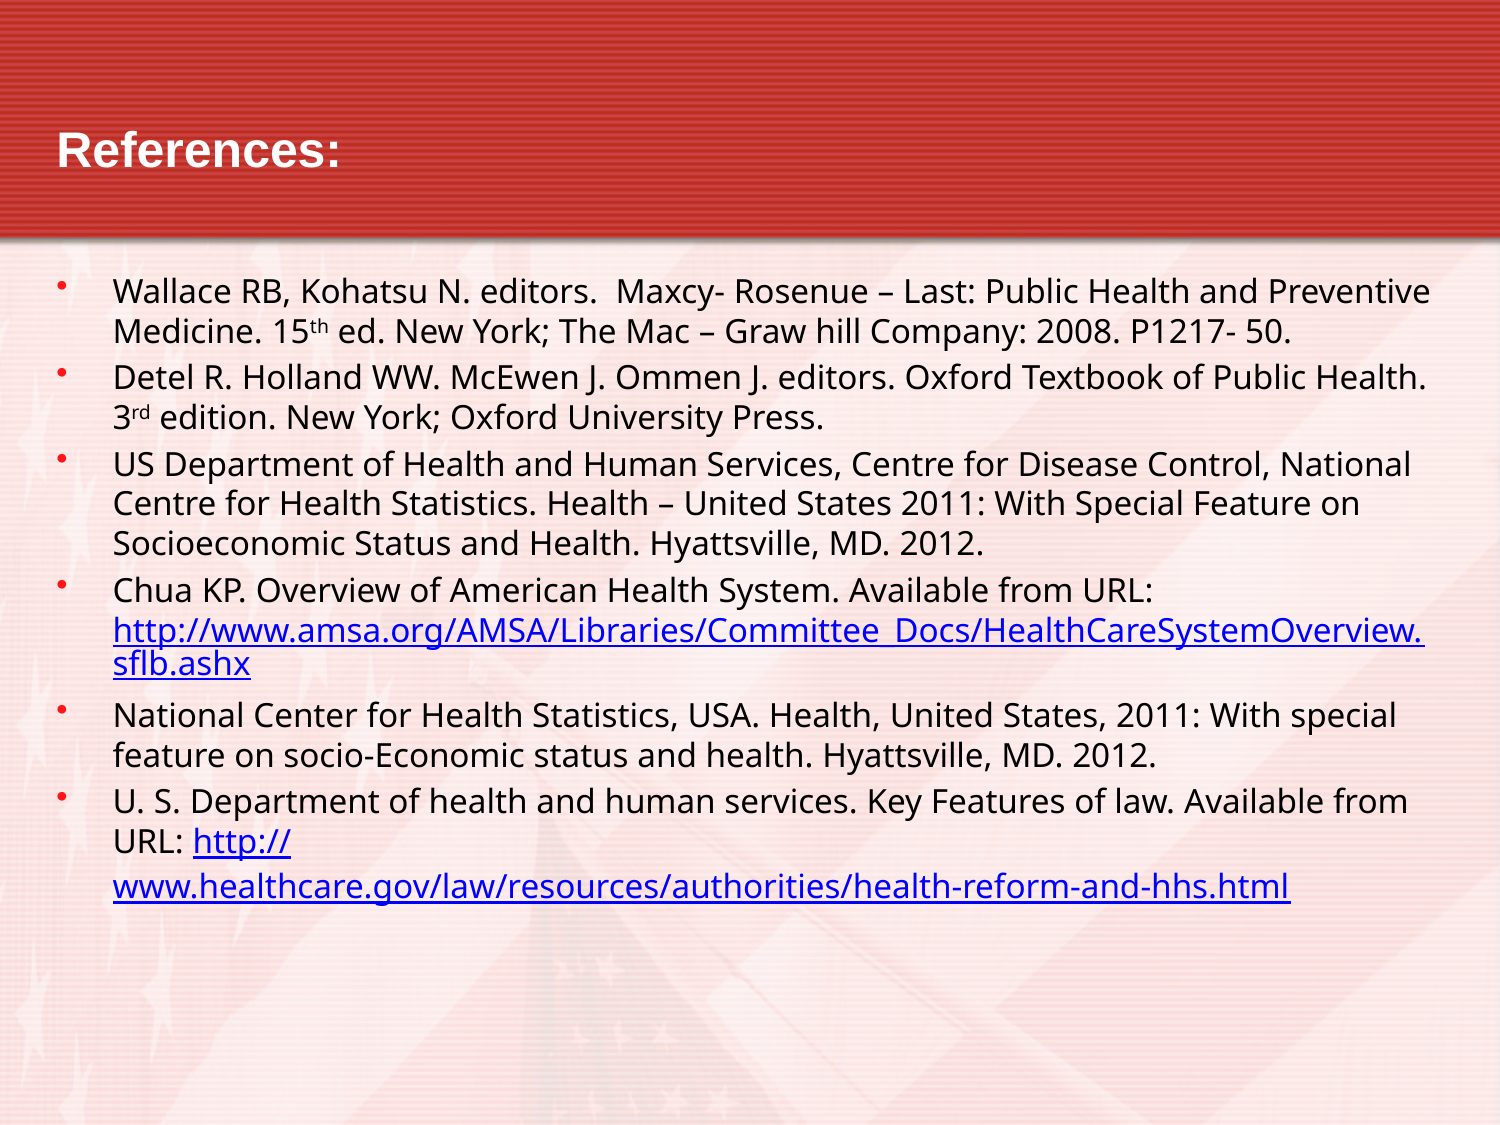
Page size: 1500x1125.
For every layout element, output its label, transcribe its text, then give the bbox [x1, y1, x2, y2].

title References: [41, 42, 1459, 186]
list Wallace RB, Kohatsu N. editors. Maxcy- Rosenue – Last: Public Health and Preventive Medicine. 15th ed. New York; The Mac – Graw hill Company: 2008. P1217- 50. Detel R. Holland WW. McEwen J. Ommen J. editors. Oxford Textbook of Public Health. 3rd edition. New York; Oxford University Press. US Department of Health and Human Services, Centre for Disease Control, National Centre for Health Statistics. Health – United States 2011: With Special Feature on Socioeconomic Status and Health. Hyattsville, MD. 2012. Chua KP. Overview of American Health System. Available from URL: http://www.amsa.org/AMSA/Libraries/Committee_Docs/HealthCareSystemOverview.sflb.ashx National Center for Health Statistics, USA. Health, United States, 2011: With special feature on socio-Economic status and health. Hyattsville, MD. 2012. U. S. Department of health and human services. Key Features of law. Available from URL: http://www.healthcare.gov/law/resources/authorities/health-reform-and-hhs.html [41, 262, 1450, 1094]
picture [0, 0, 1500, 1125]
